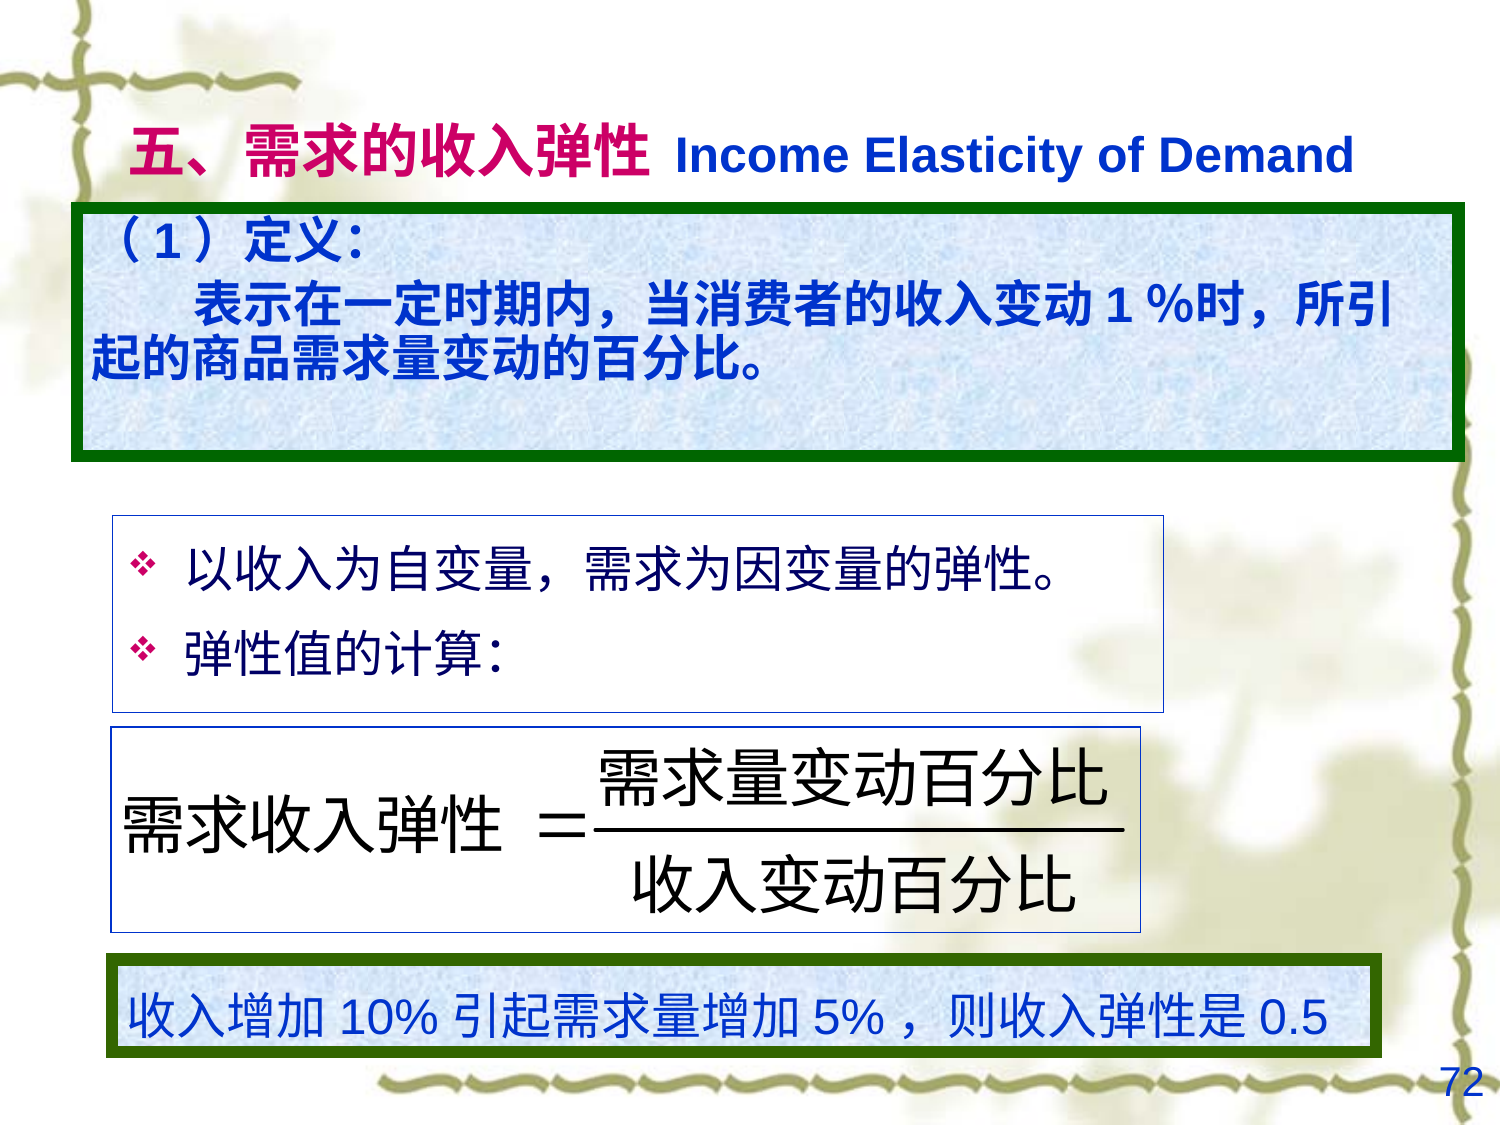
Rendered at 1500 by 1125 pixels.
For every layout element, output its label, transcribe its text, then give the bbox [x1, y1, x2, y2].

title 五、需求的收入弹性 Income Elasticity of Demand [112, 90, 1412, 207]
slide_number 72 [1080, 1046, 1500, 1125]
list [111, 727, 1141, 932]
text_box 收入增加10%引起需求量增加5%，则收入弹性是0.5 [112, 959, 1376, 1053]
text_box （1）定义： 表示在一定时期内，当消费者的收入变动1％时，所引起的商品需求量变动的百分比。 [76, 207, 1459, 457]
list 以收入为自变量，需求为因变量的弹性。 弹性值的计算： [112, 515, 1164, 713]
picture [0, 0, 1500, 1125]
